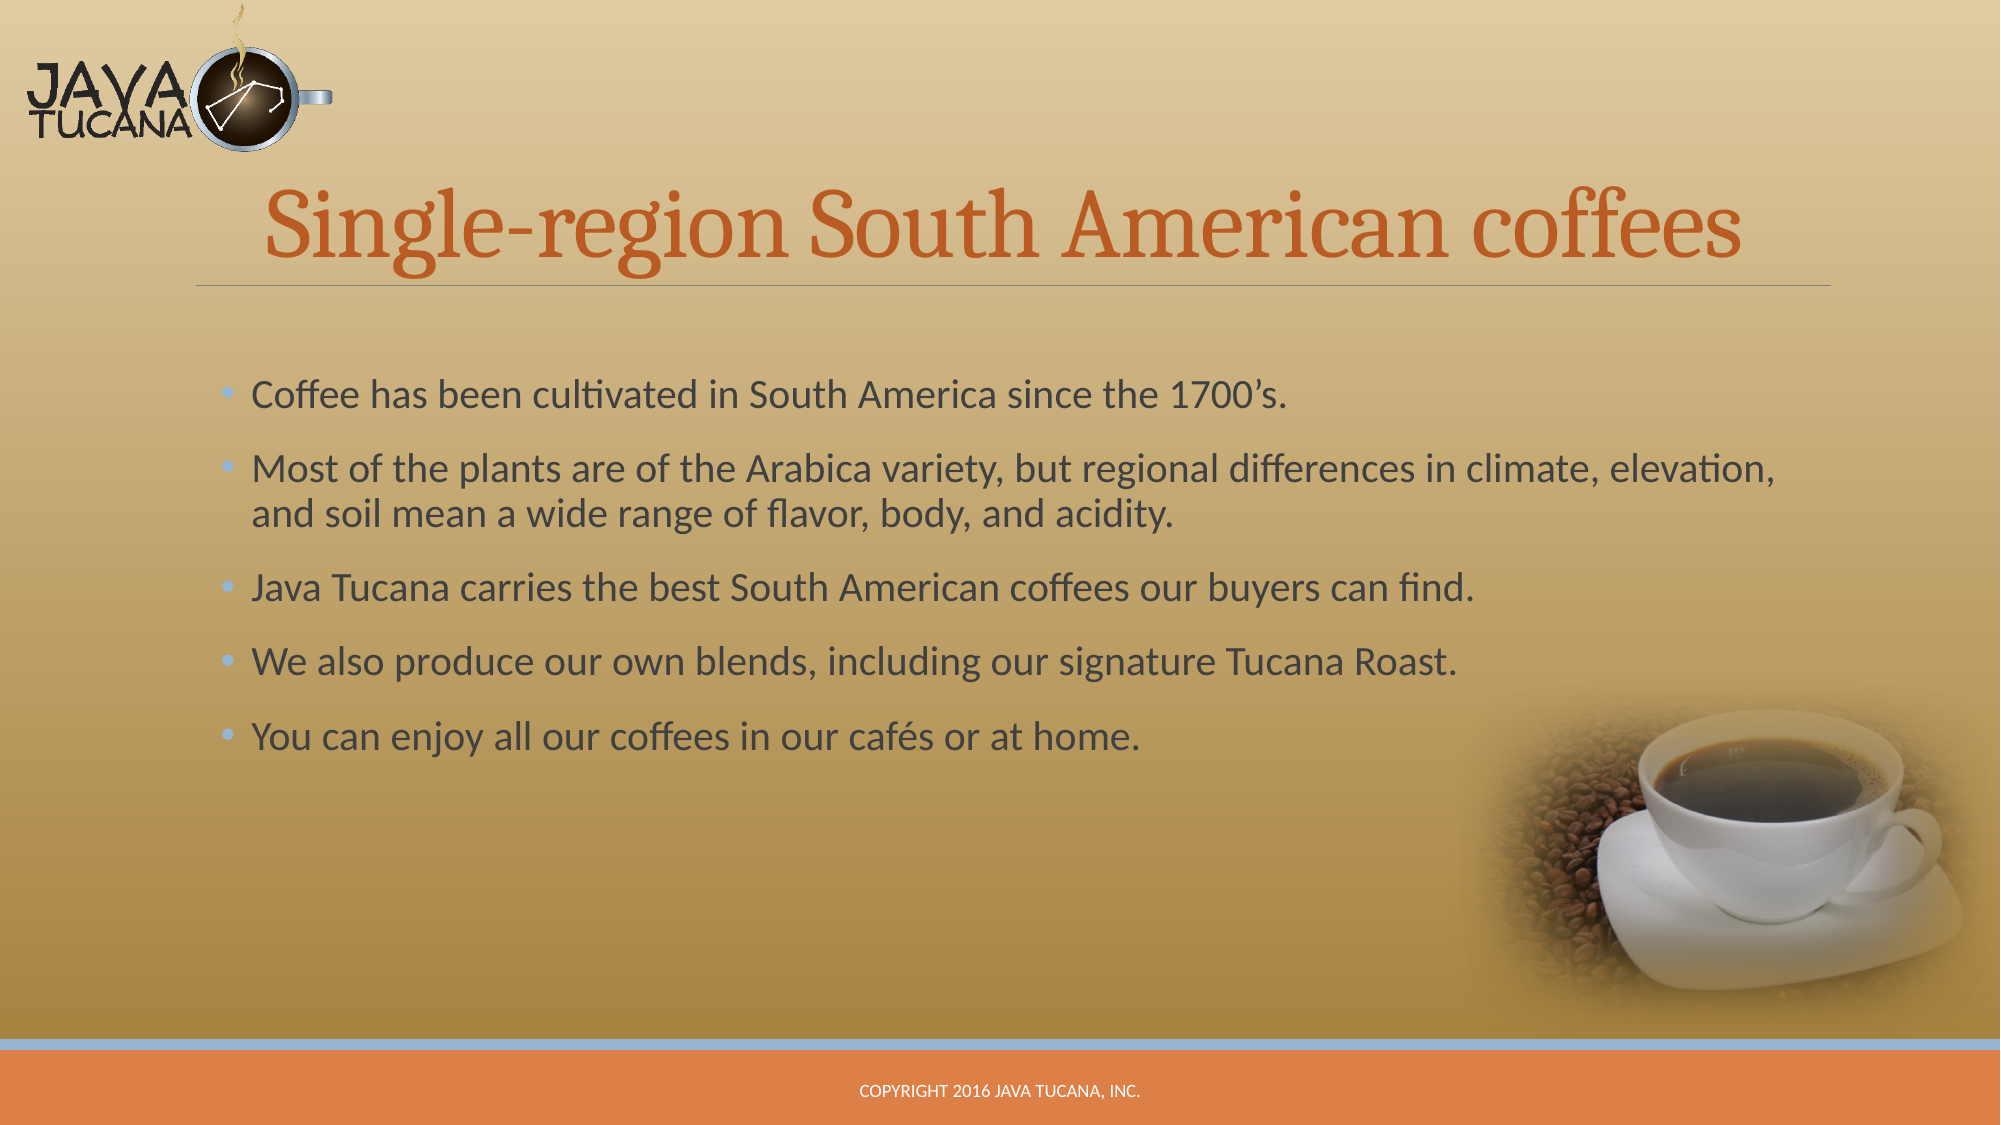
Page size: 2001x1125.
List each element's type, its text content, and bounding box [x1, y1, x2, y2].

picture [13, 0, 341, 159]
title Single-region South American coffees [180, 47, 1830, 285]
footer Copyright 2016 Java Tucana, Inc. [604, 1059, 1396, 1120]
picture [1790, 806, 1863, 915]
list Coffee has been cultivated in South America since the 1700’s. Most of the plants are of the Arabica variety, but regional differences in climate, elevation, and soil mean a wide range of flavor, body, and acidity. Java Tucana carries the best South American coffees our buyers can find. We also produce our own blends, including our signature Tucana Roast. You can enjoy all our coffees in our cafés or at home. [220, 364, 1790, 1025]
